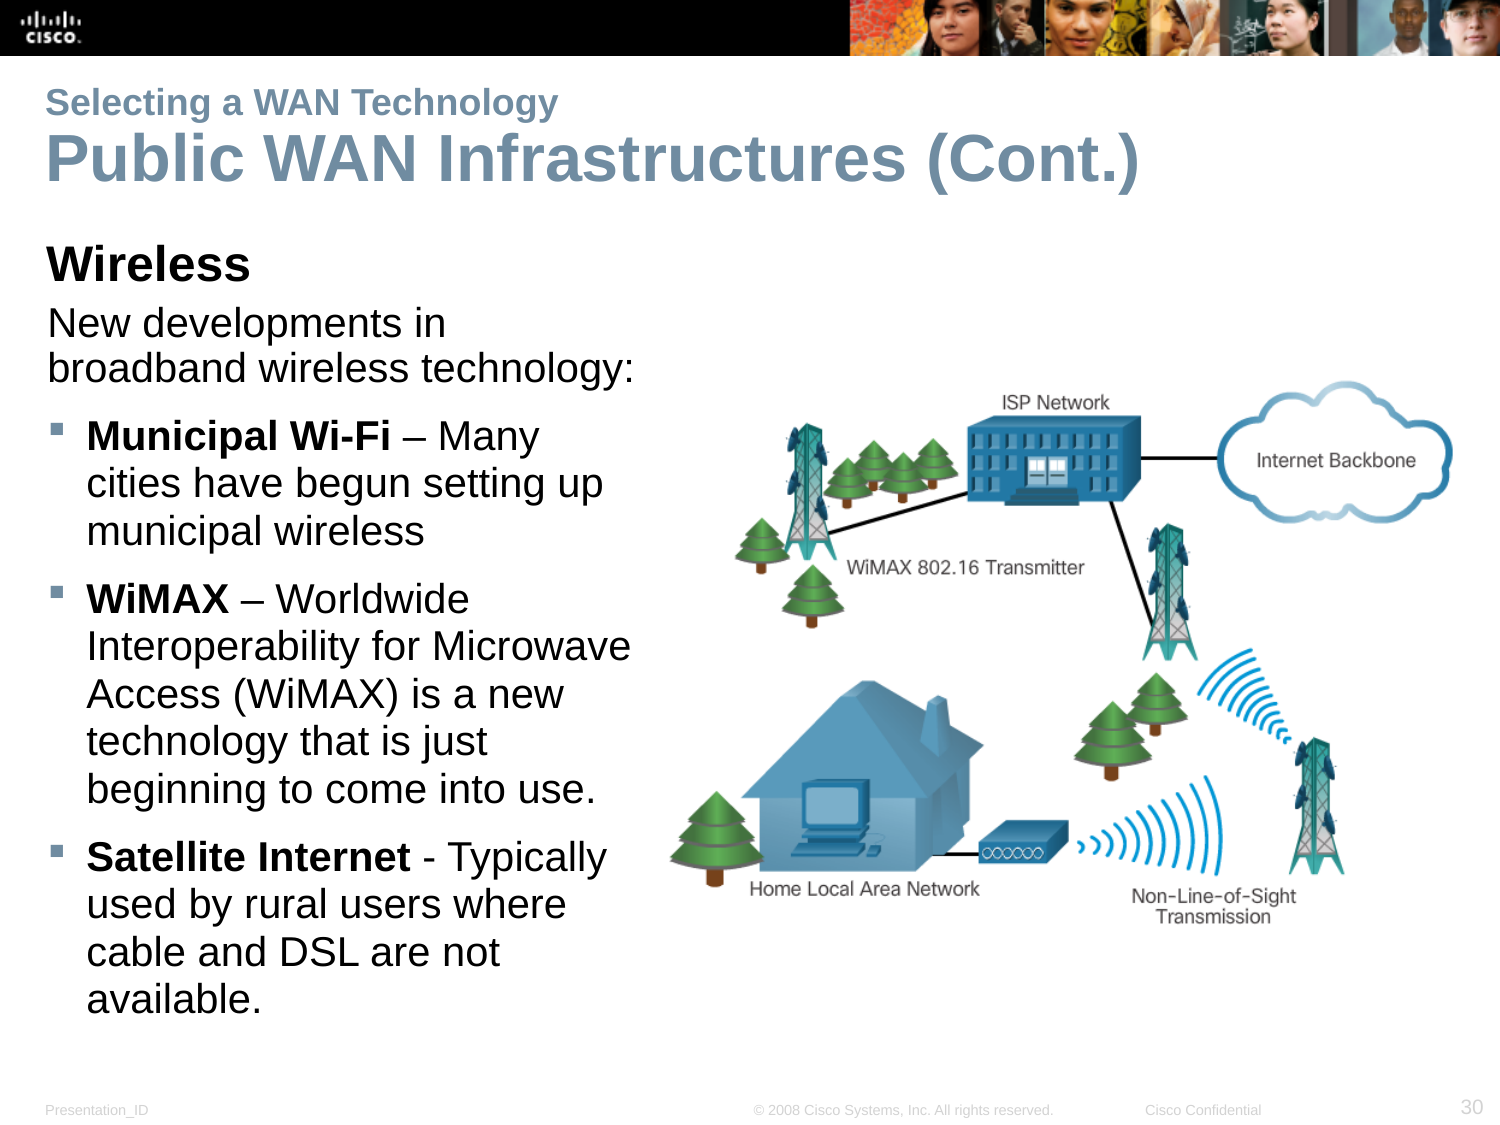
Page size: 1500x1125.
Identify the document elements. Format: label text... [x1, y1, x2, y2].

picture [0, 0, 1500, 56]
text_box Wireless [31, 230, 470, 300]
picture [642, 371, 1466, 944]
text_box New developments in broadband wireless technology: Municipal Wi-Fi – Many cities have begun setting up municipal wireless WiMAX – Worldwide Interoperability for Microwave Access (WiMAX) is a new technology that is just beginning to come into use. Satellite Internet - Typically used by rural users where cable and DSL are not available. [32, 293, 655, 1031]
title Selecting a WAN Technology Public WAN Infrastructures (Cont.) [31, 64, 1471, 203]
